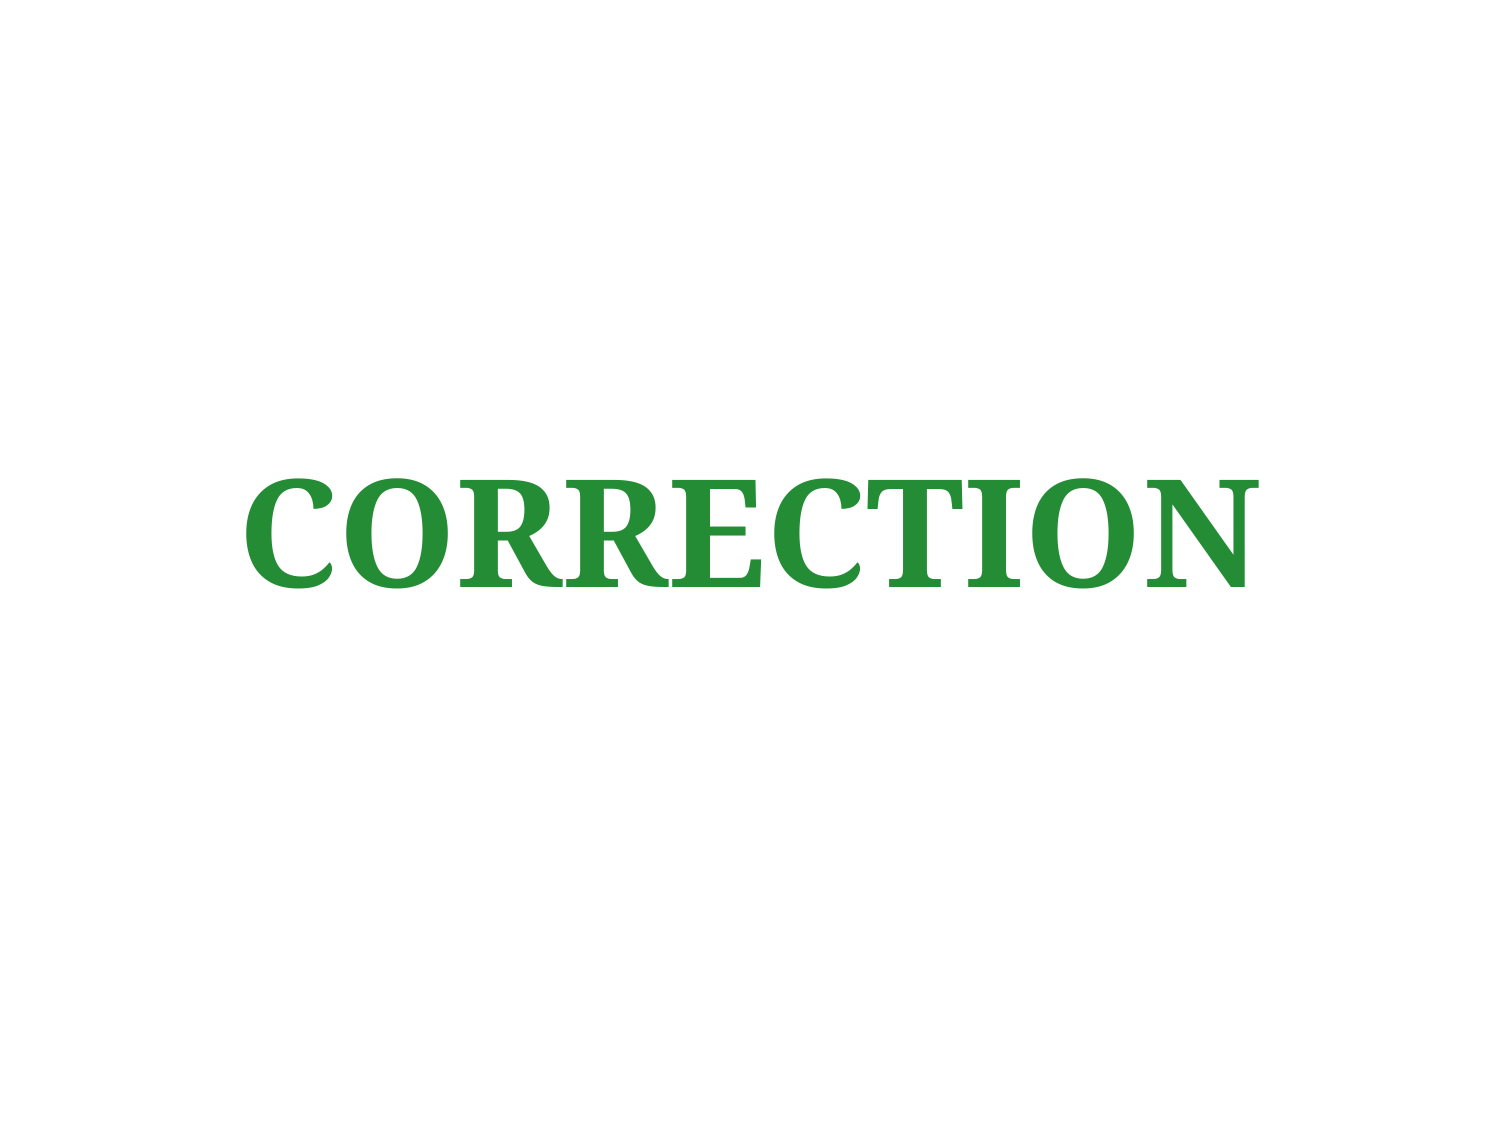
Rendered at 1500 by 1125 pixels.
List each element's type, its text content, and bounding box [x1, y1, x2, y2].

title Correction [0, 445, 1500, 633]
